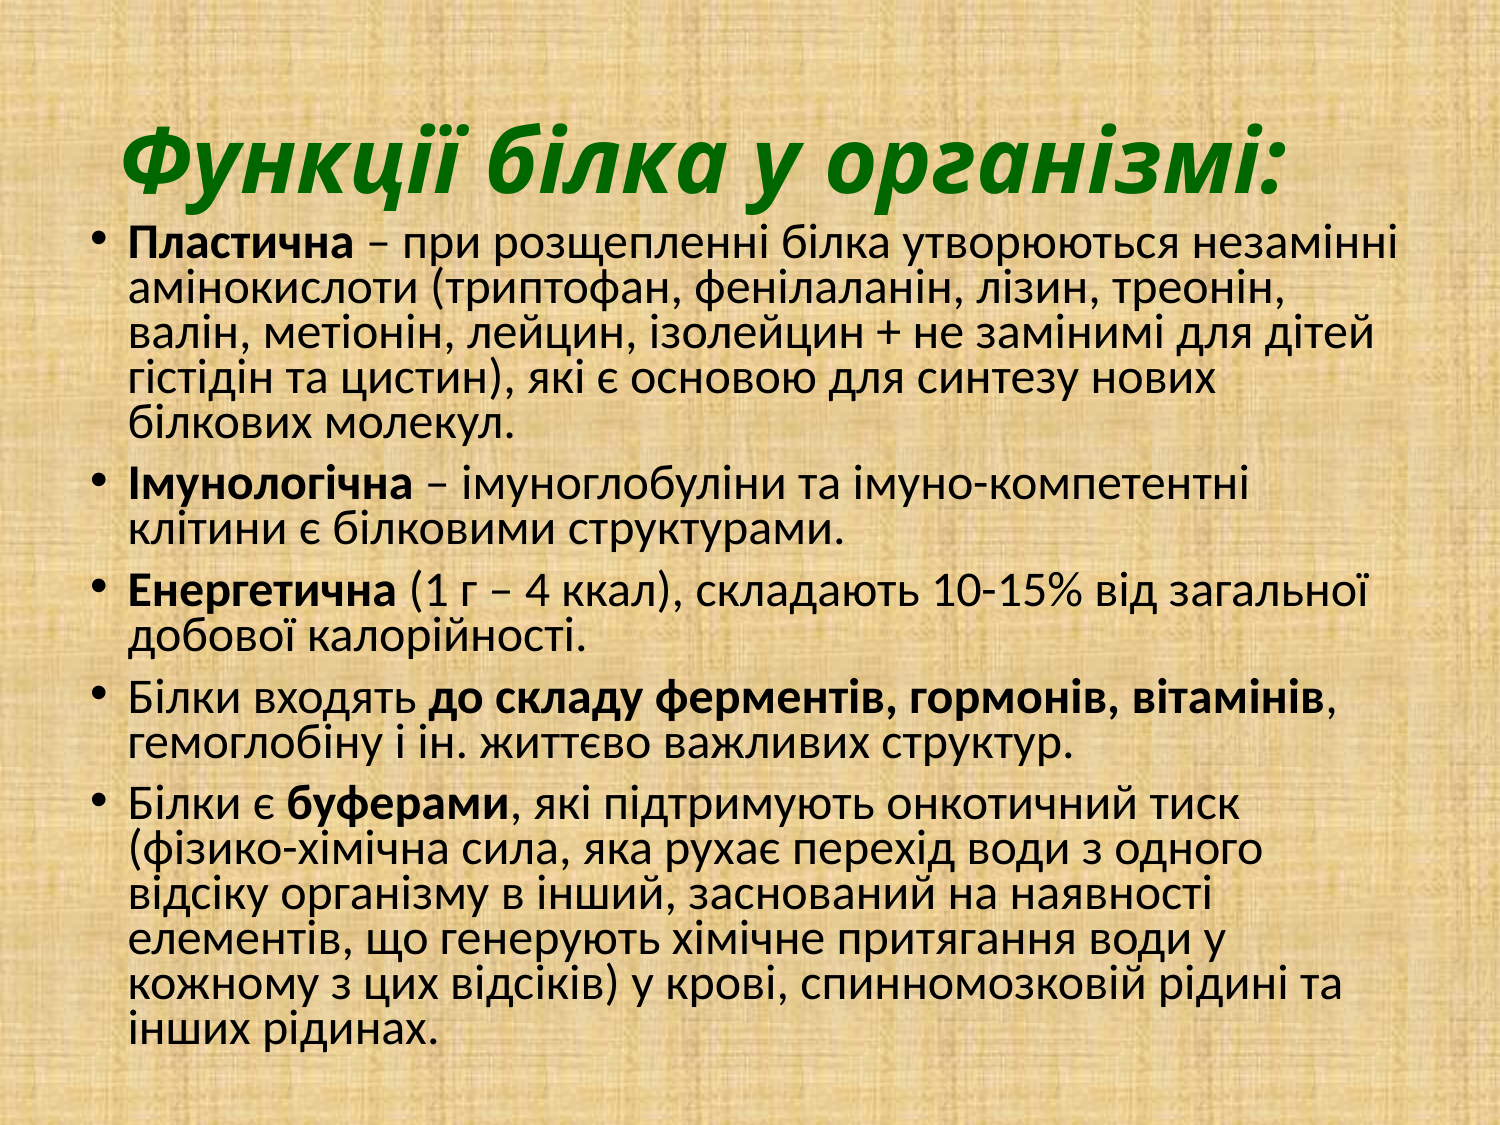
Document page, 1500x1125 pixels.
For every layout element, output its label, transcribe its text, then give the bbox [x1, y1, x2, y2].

list Пластична – при розщепленні білка утворюються незамінні амінокислоти (триптофан, фенілаланін, лізин, треонін, валін, метіонін, лейцин, ізолейцин + не замінимі для дітей гістідін та цистин), які є основою для синтезу нових білкових молекул. Імунологічна – імуноглобуліни та імуно-компетентні клітини є білковими структурами. Енергетична (1 г – 4 ккал), складають 10-15% від загальної добової калорійності. Білки входять до складу ферментів, гормонів, вітамінів, гемоглобіну і ін. життєво важливих структур. Білки є буферами, які підтримують онкотичний тиск (фізико-хімічна сила, яка рухає перехід води з одного відсіку організму в інший, заснований на наявності елементів, що генерують хімічне притягання води у кожному з цих відсіків) у крові, спинномозковій рідині та інших рідинах. [74, 214, 1426, 1125]
picture [0, 0, 1500, 1125]
title Функції білка у організмі: [102, 59, 1398, 214]
